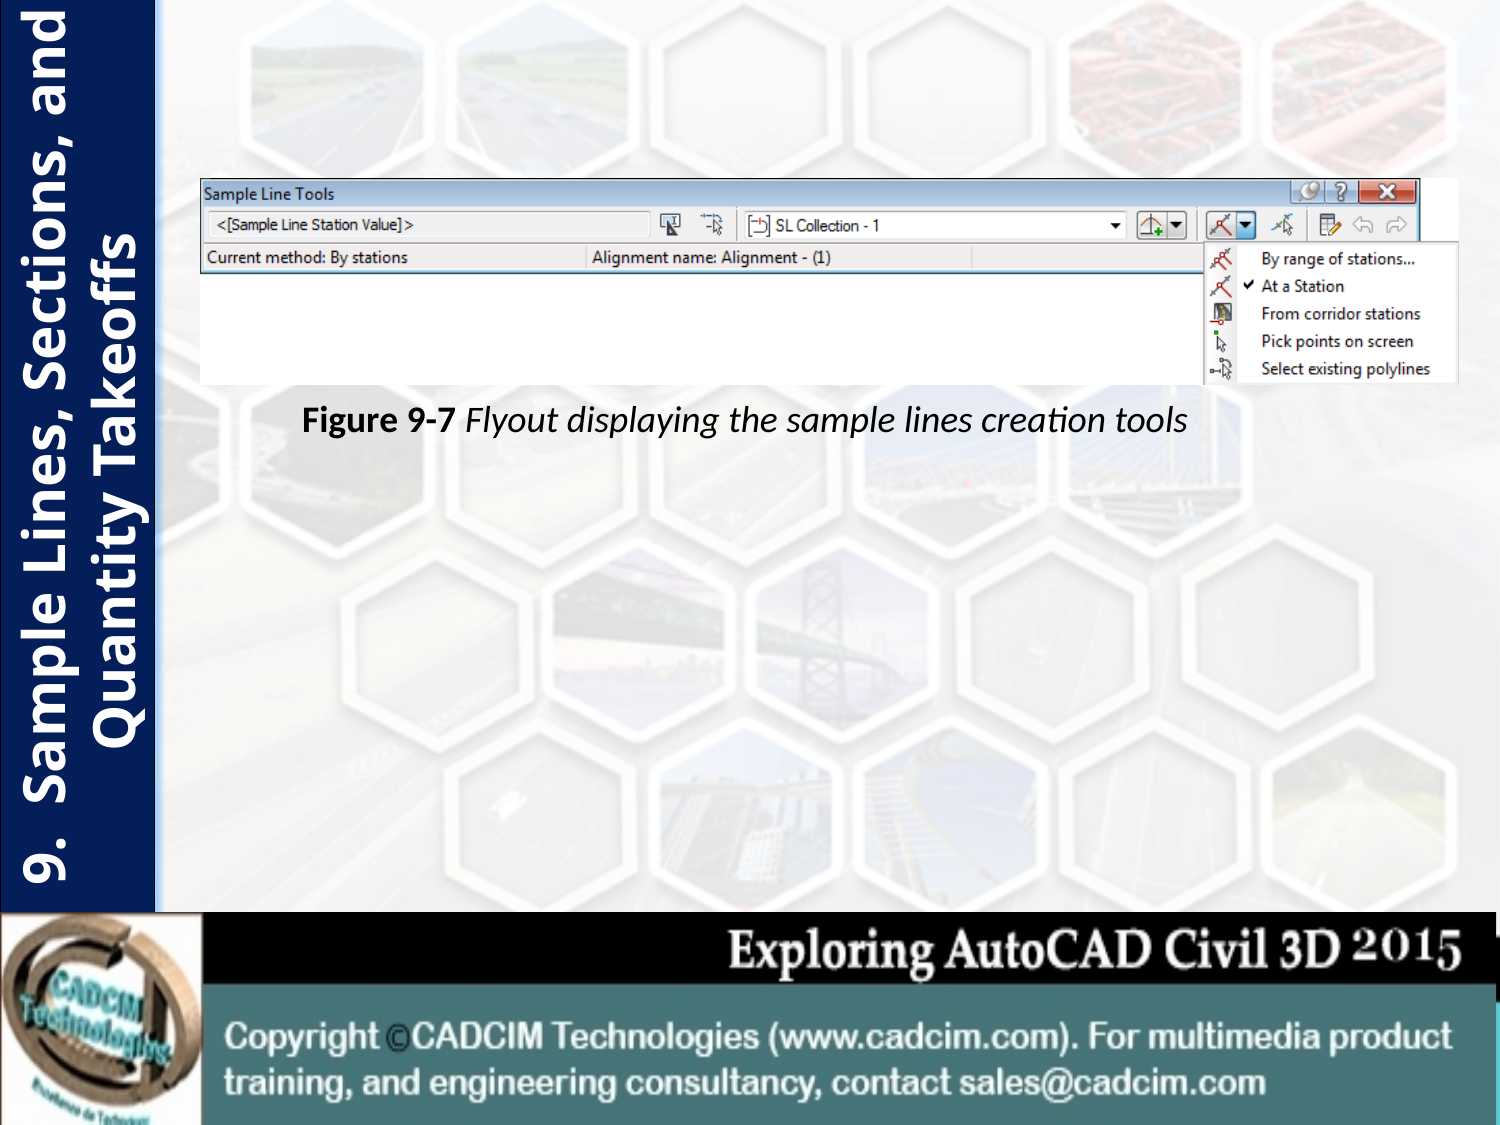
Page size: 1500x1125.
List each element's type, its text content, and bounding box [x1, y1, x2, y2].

text_box Figure 9-7 Flyout displaying the sample lines creation tools [287, 387, 1263, 448]
picture [0, 0, 1500, 1125]
